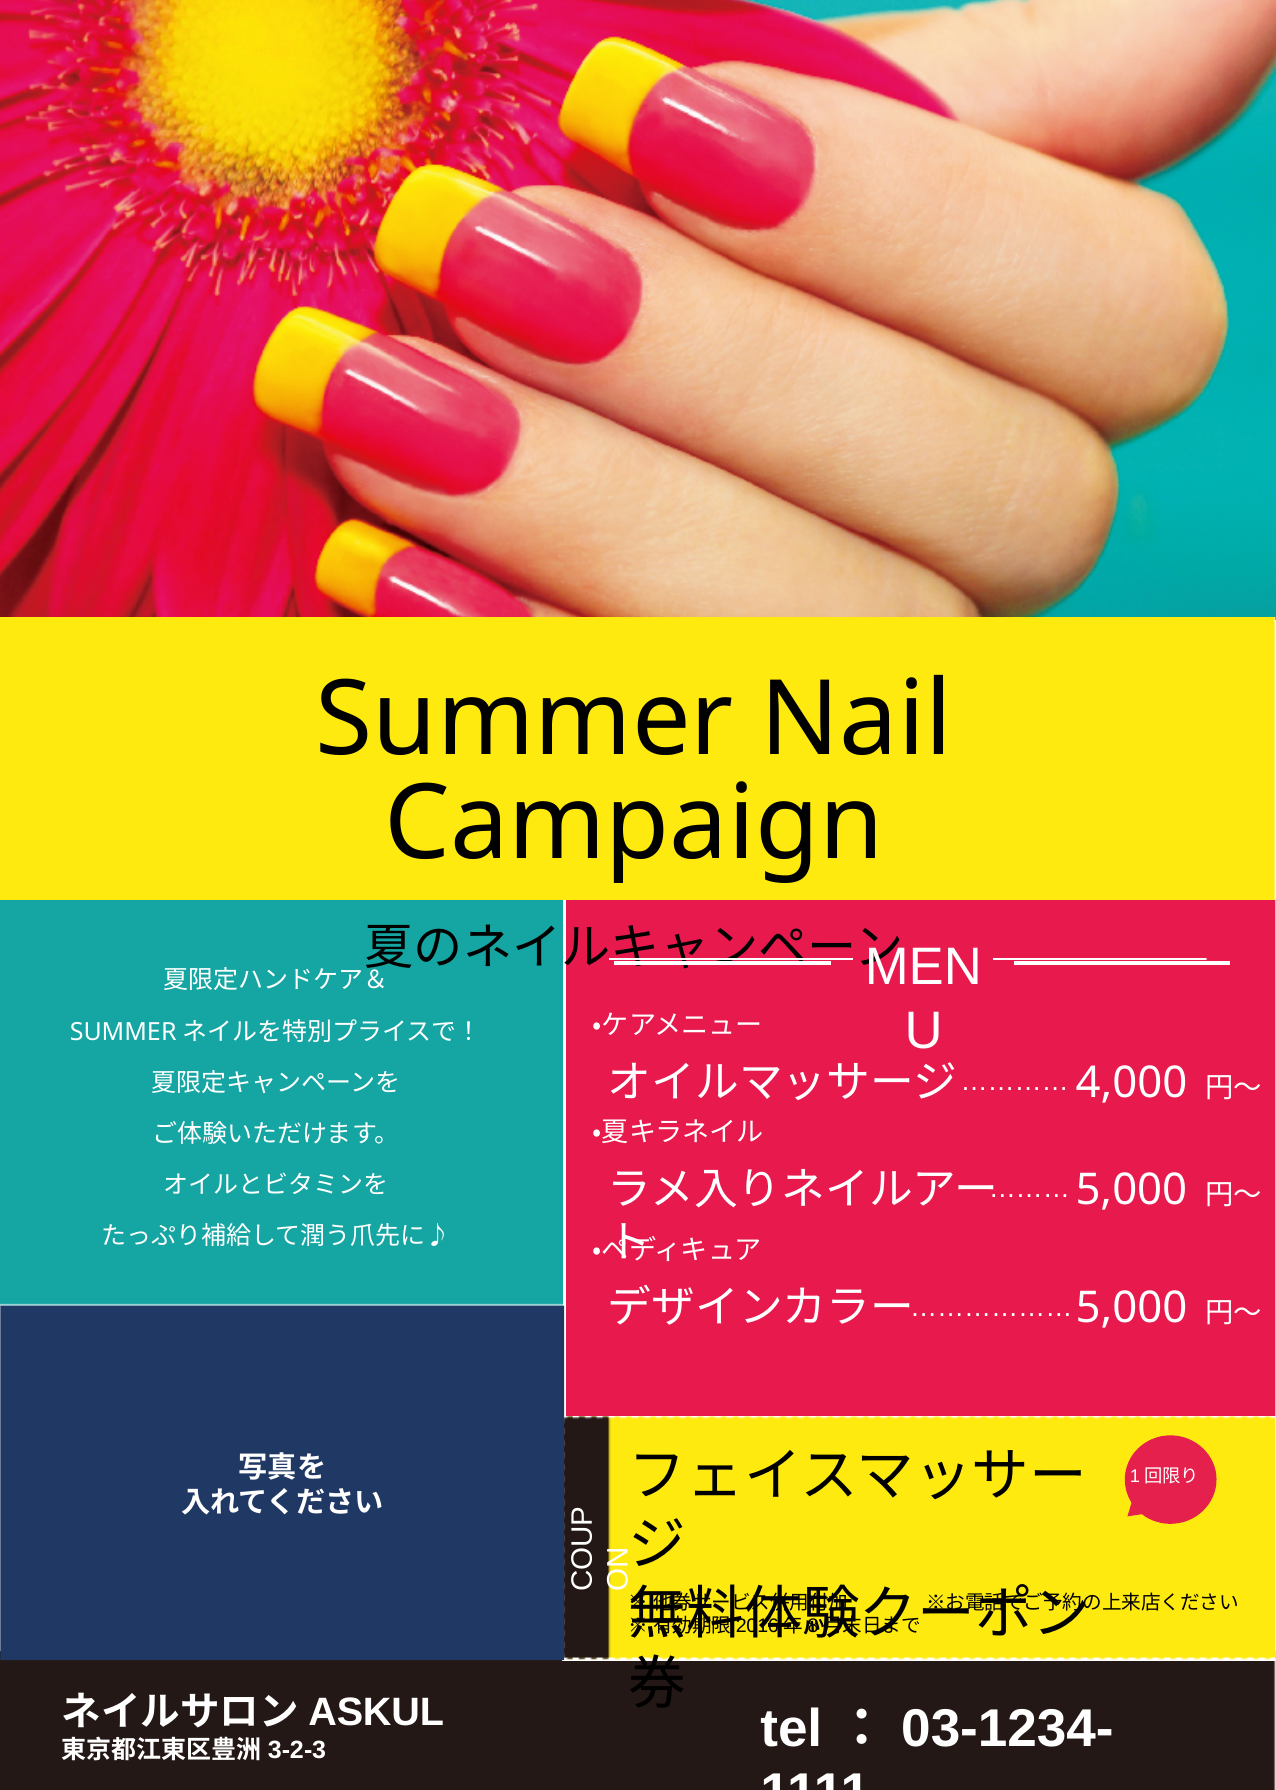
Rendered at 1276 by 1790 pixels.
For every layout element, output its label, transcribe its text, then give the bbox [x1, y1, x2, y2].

picture [0, 0, 1276, 1790]
text_box 写真を 入れてください [0, 1305, 565, 1651]
